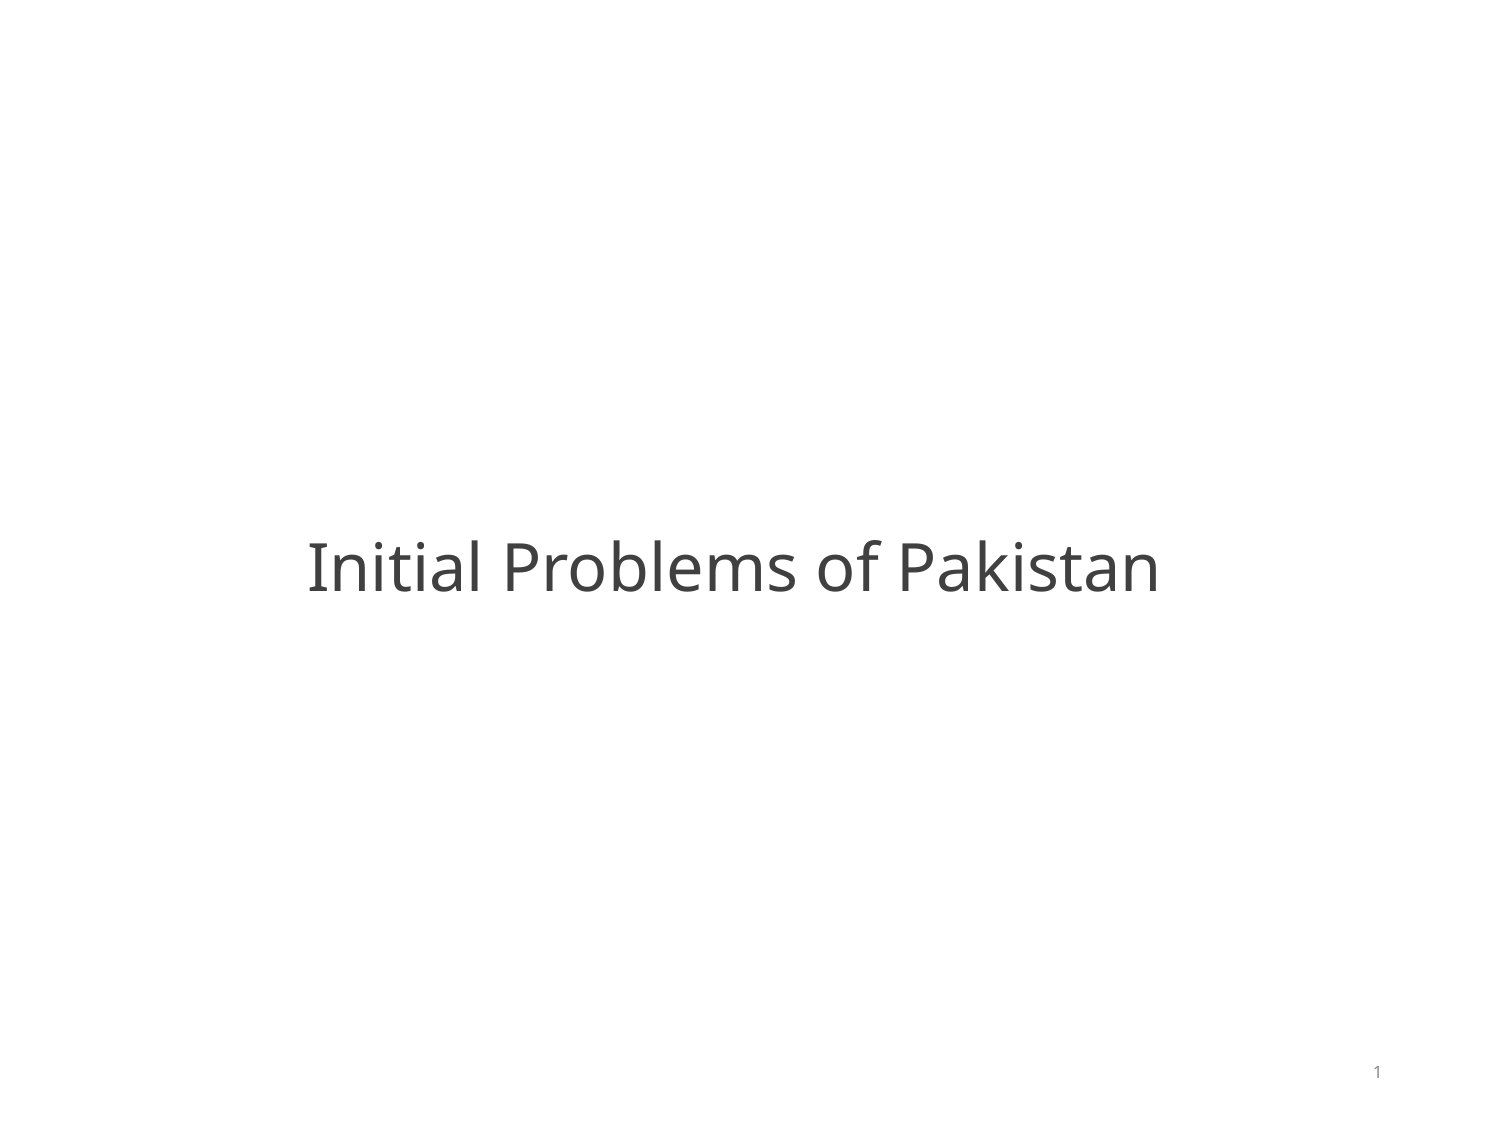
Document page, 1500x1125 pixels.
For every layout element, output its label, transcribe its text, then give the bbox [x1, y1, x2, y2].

subtitle Initial Problems of Pakistan [137, 526, 1350, 778]
slide_number 1 [1060, 1042, 1398, 1103]
